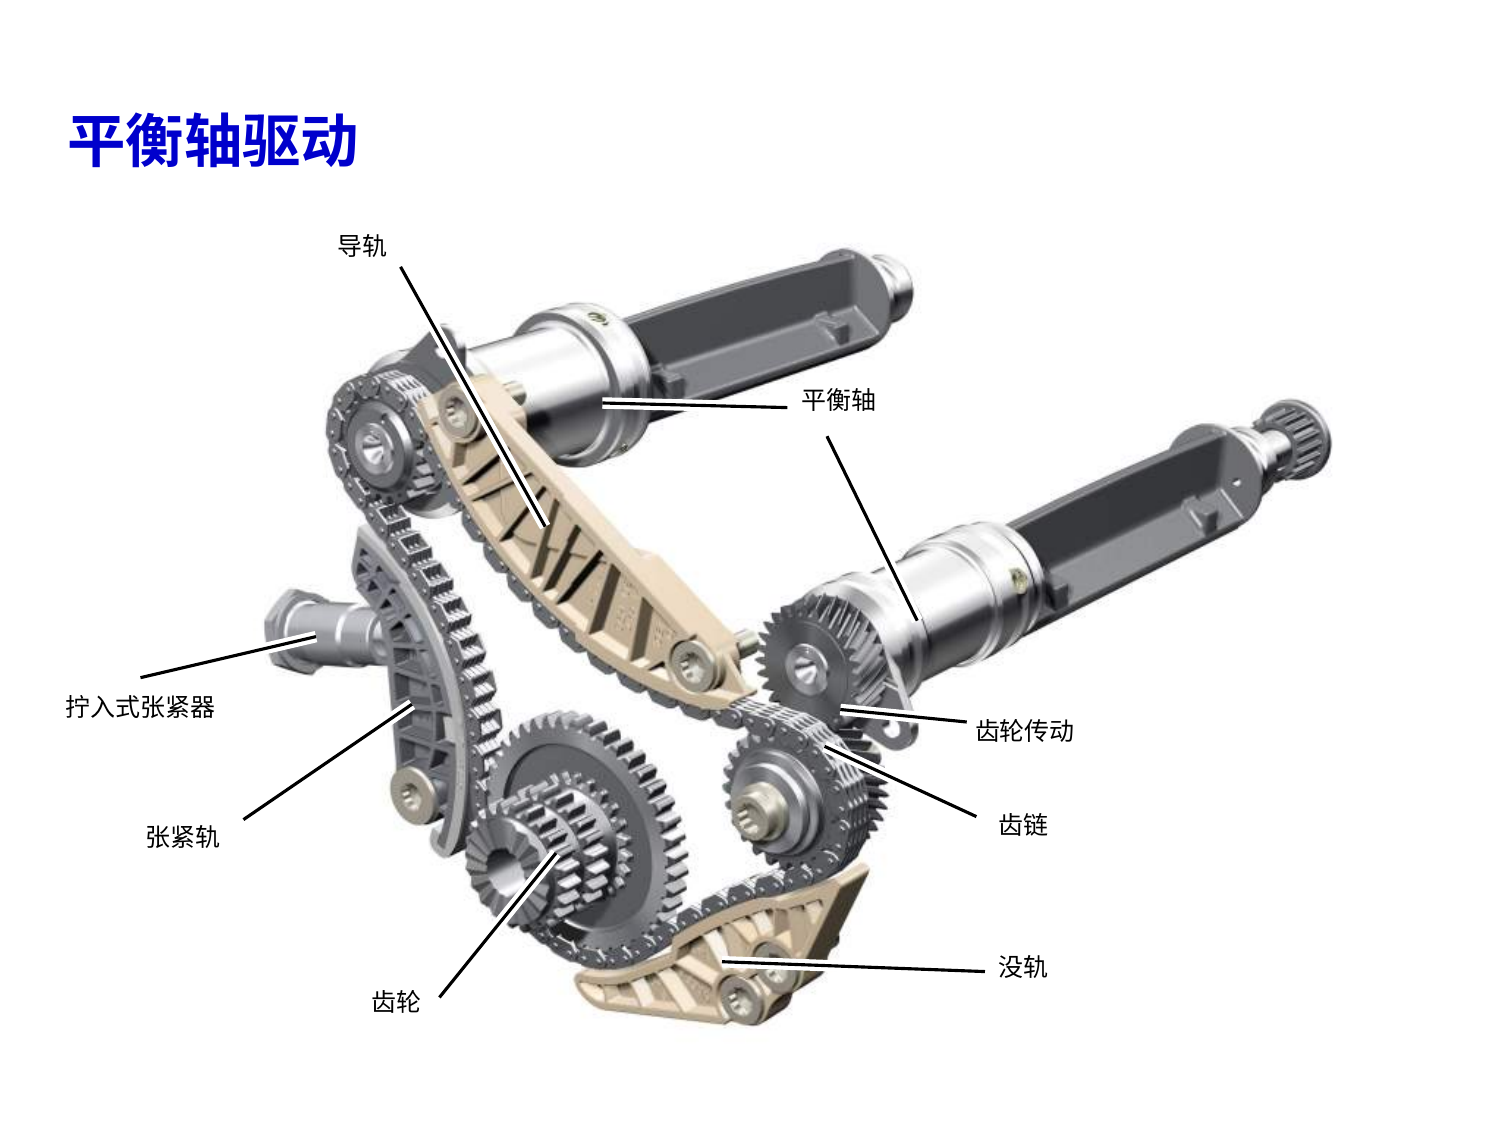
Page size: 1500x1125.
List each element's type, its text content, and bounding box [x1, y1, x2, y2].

text_box 张紧轨 [130, 814, 201, 859]
picture [206, 195, 1389, 1083]
text_box 拧入式张紧器 [50, 684, 201, 729]
title 平衡轴驱动 [8, 8, 1359, 197]
